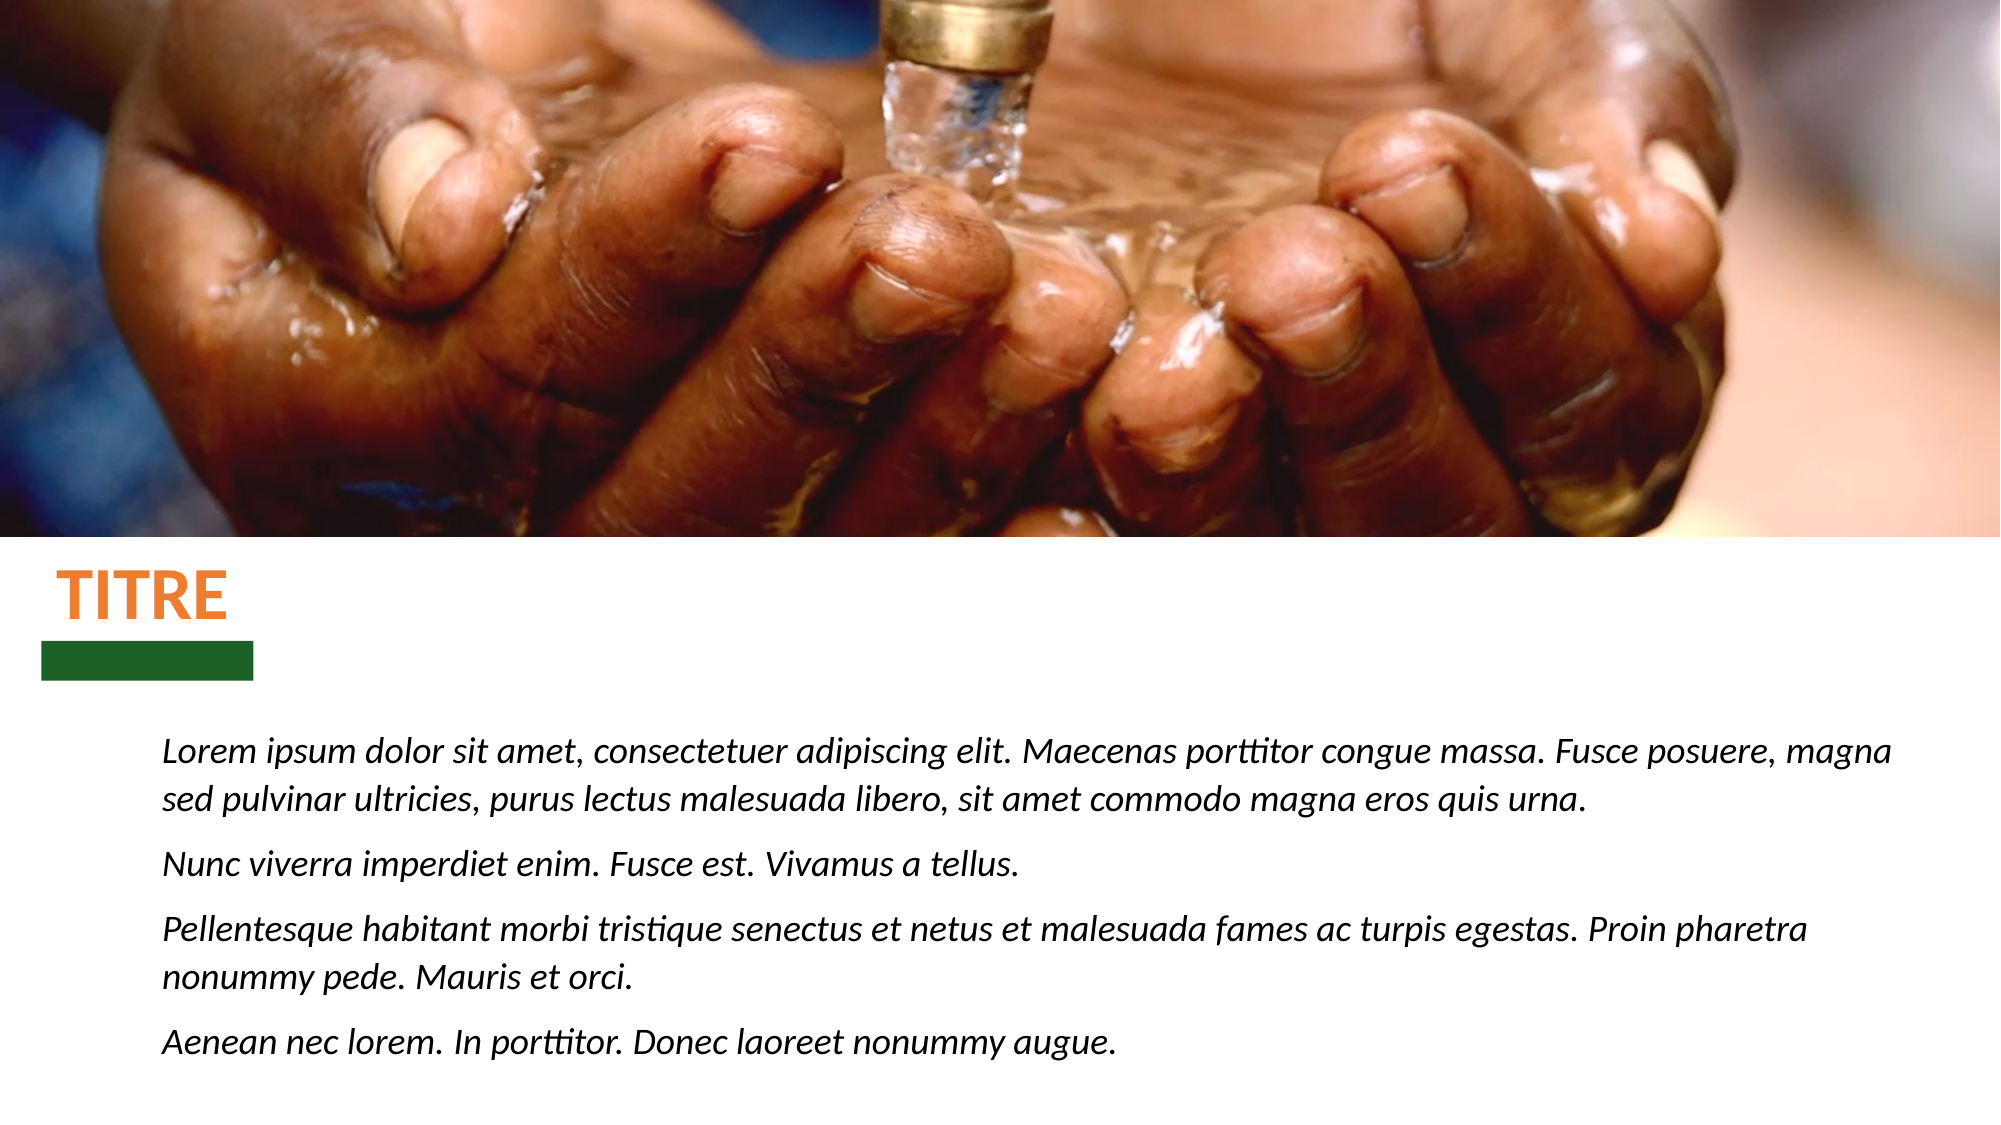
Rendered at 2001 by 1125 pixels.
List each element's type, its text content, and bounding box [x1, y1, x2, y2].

text_box Lorem ipsum dolor sit amet, consectetuer adipiscing elit. Maecenas porttitor congue massa. Fusce posuere, magna sed pulvinar ultricies, purus lectus malesuada libero, sit amet commodo magna eros quis urna. Nunc viverra imperdiet enim. Fusce est. Vivamus a tellus. Pellentesque habitant morbi tristique senectus et netus et malesuada fames ac turpis egestas. Proin pharetra nonummy pede. Mauris et orci. Aenean nec lorem. In porttitor. Donec laoreet nonummy augue. [147, 715, 1928, 1121]
text_box TITRE [41, 537, 481, 822]
picture [0, 0, 2000, 537]
